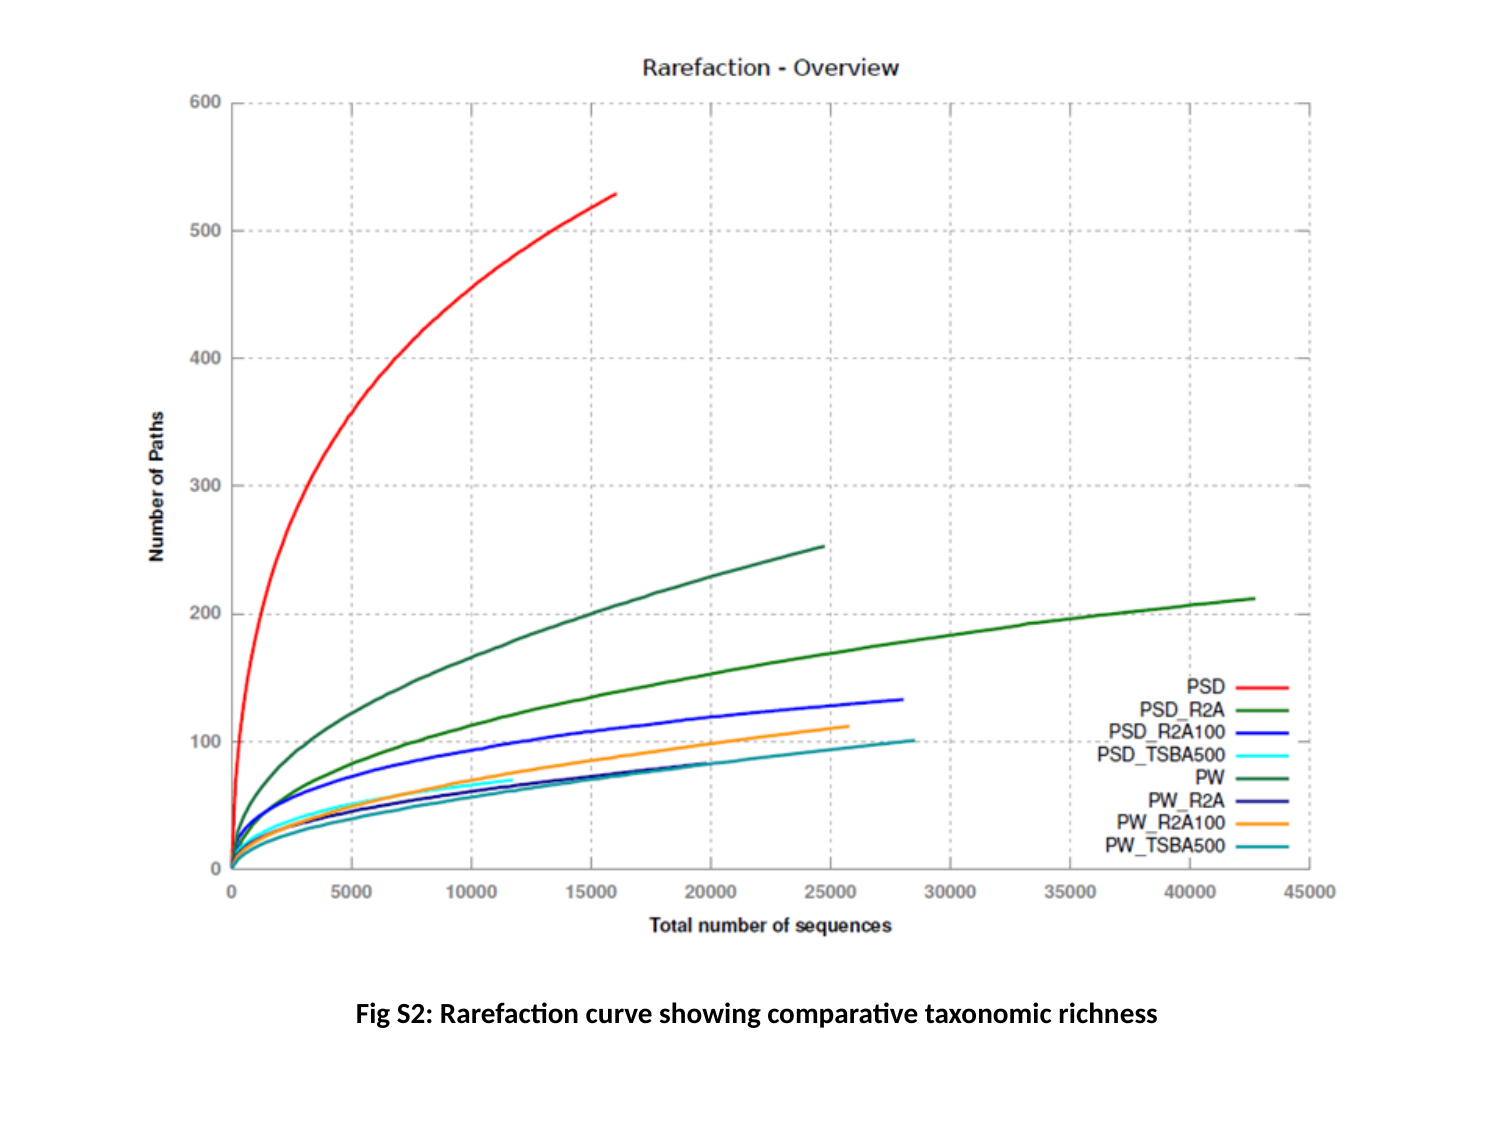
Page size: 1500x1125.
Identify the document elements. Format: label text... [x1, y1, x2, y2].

text_box Fig S2: Rarefaction curve showing comparative taxonomic richness [74, 987, 1447, 1038]
picture [124, 37, 1354, 1002]
